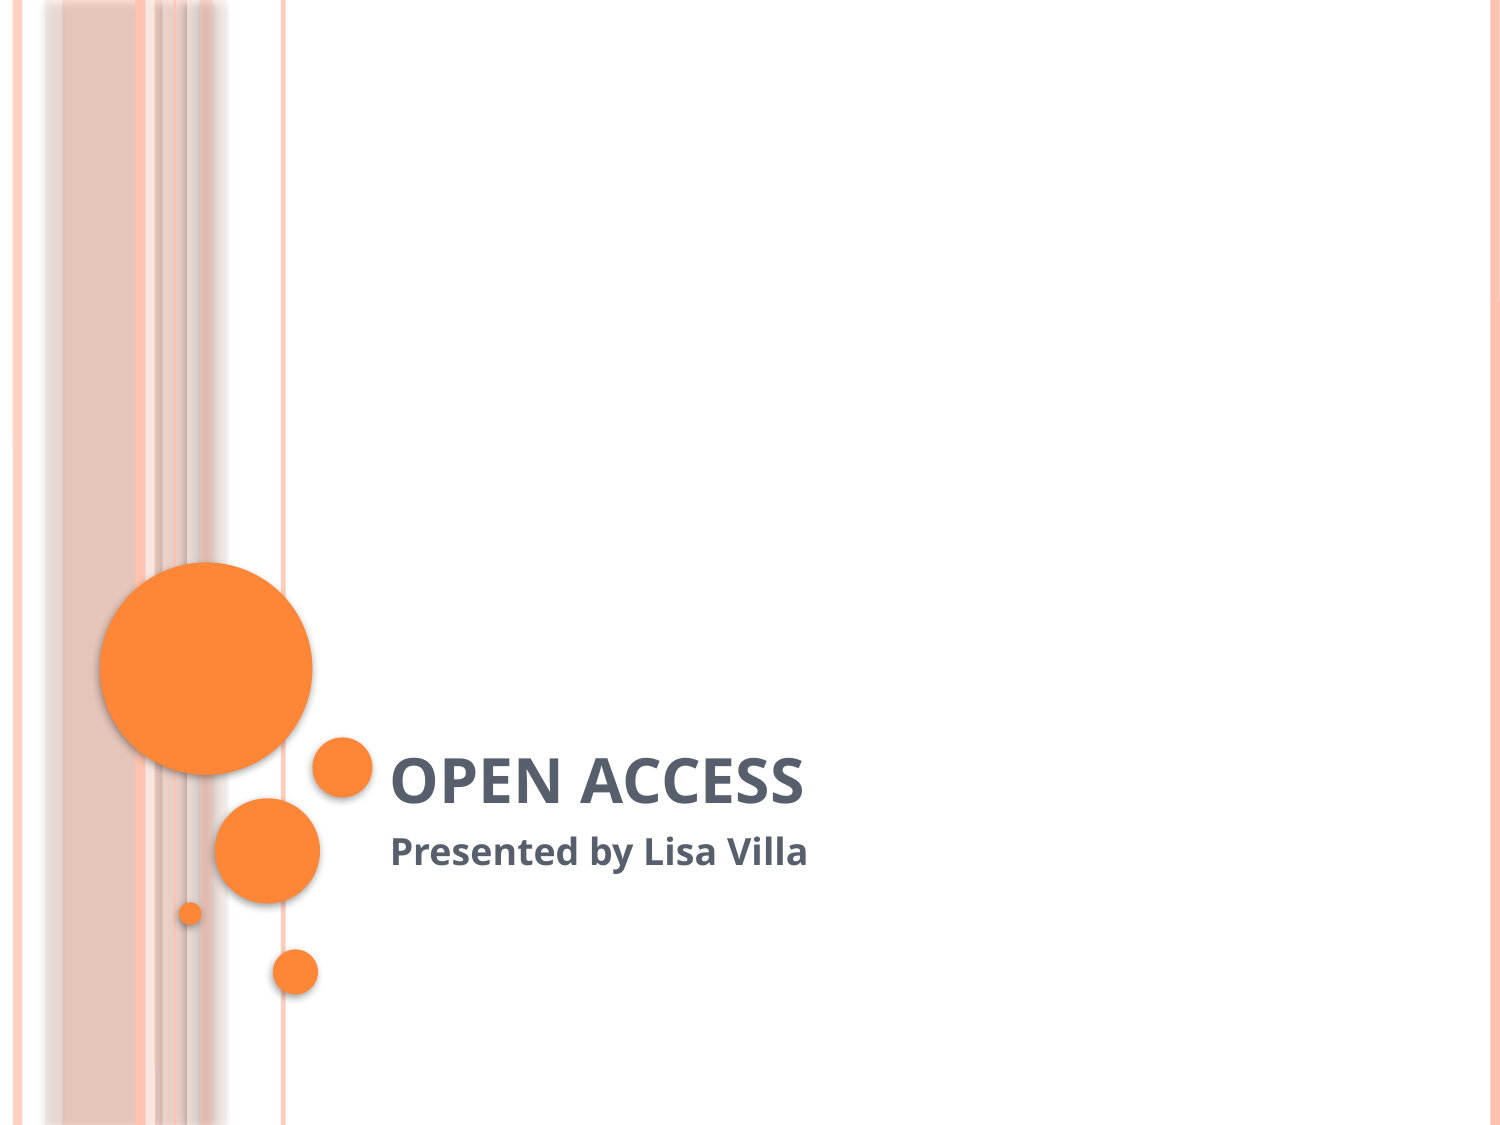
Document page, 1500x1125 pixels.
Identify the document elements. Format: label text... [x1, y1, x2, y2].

subtitle Presented by Lisa Villa [375, 820, 1388, 1046]
title Open Access [375, 512, 1388, 820]
